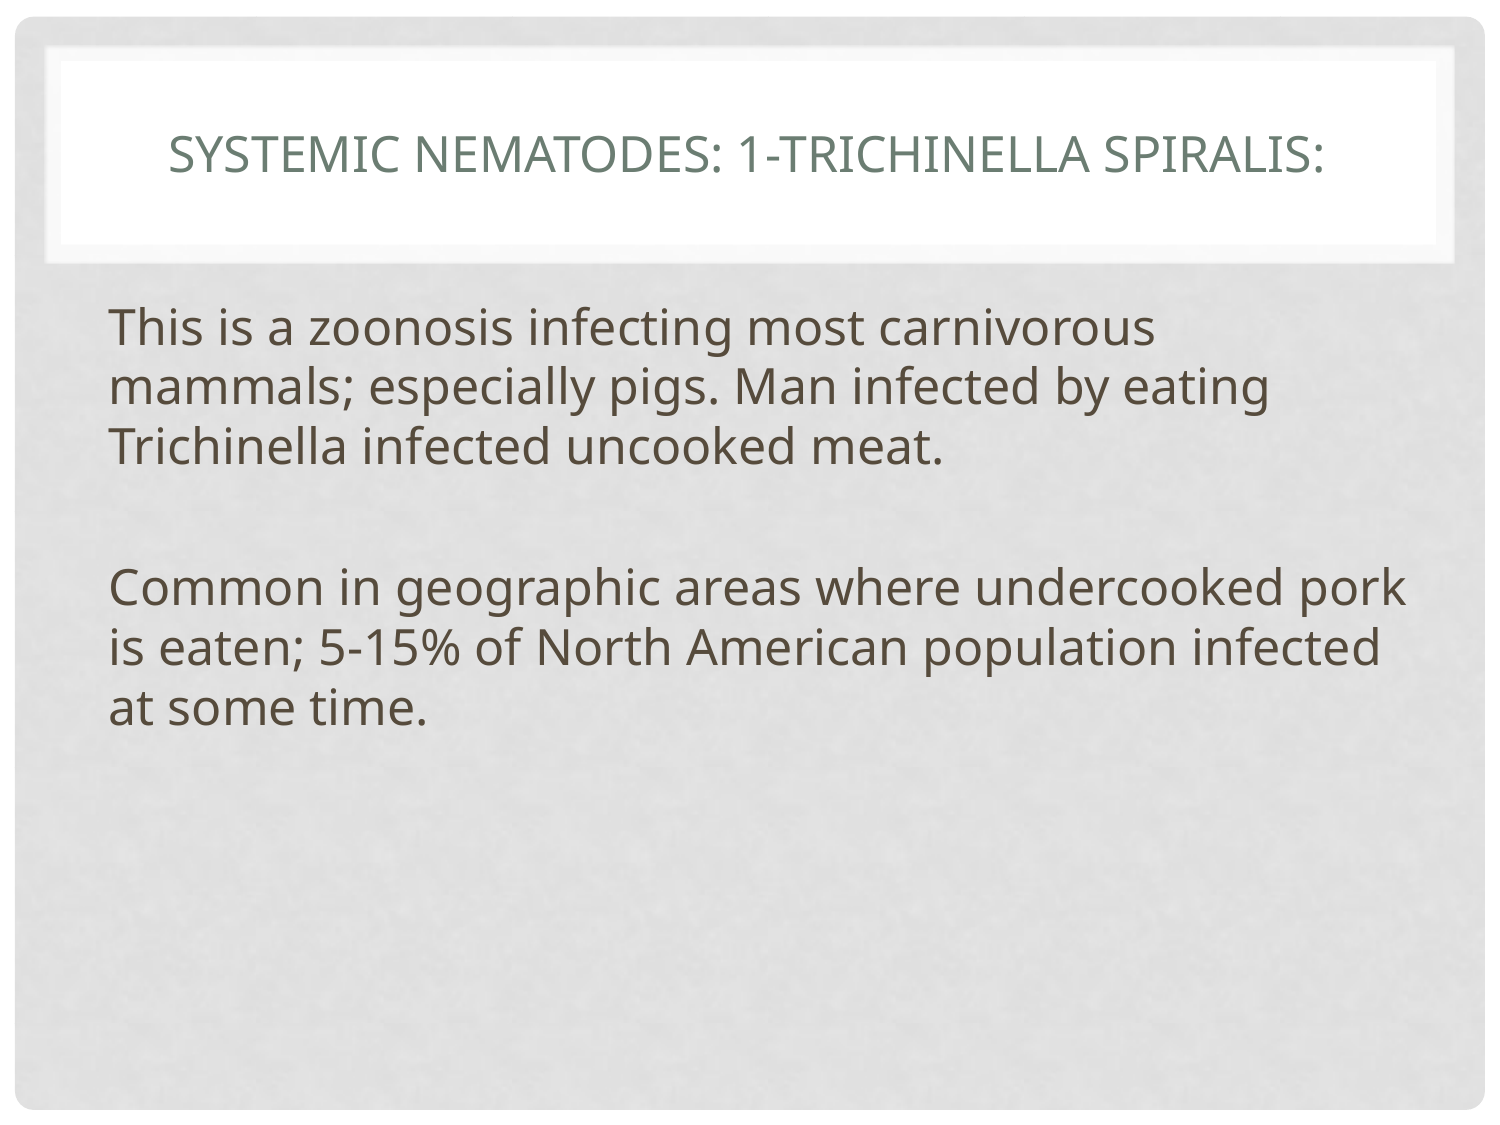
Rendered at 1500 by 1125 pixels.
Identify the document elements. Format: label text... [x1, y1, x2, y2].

list This is a zoonosis infecting most carnivorous mammals; especially pigs. Man infected by eating Trichinella infected uncooked meat. Common in geographic areas where undercooked pork is eaten; 5-15% of North American population infected at some time. [75, 287, 1425, 1005]
title Systemic nematodes: 1-Trichinella spiralis: [69, 66, 1425, 238]
